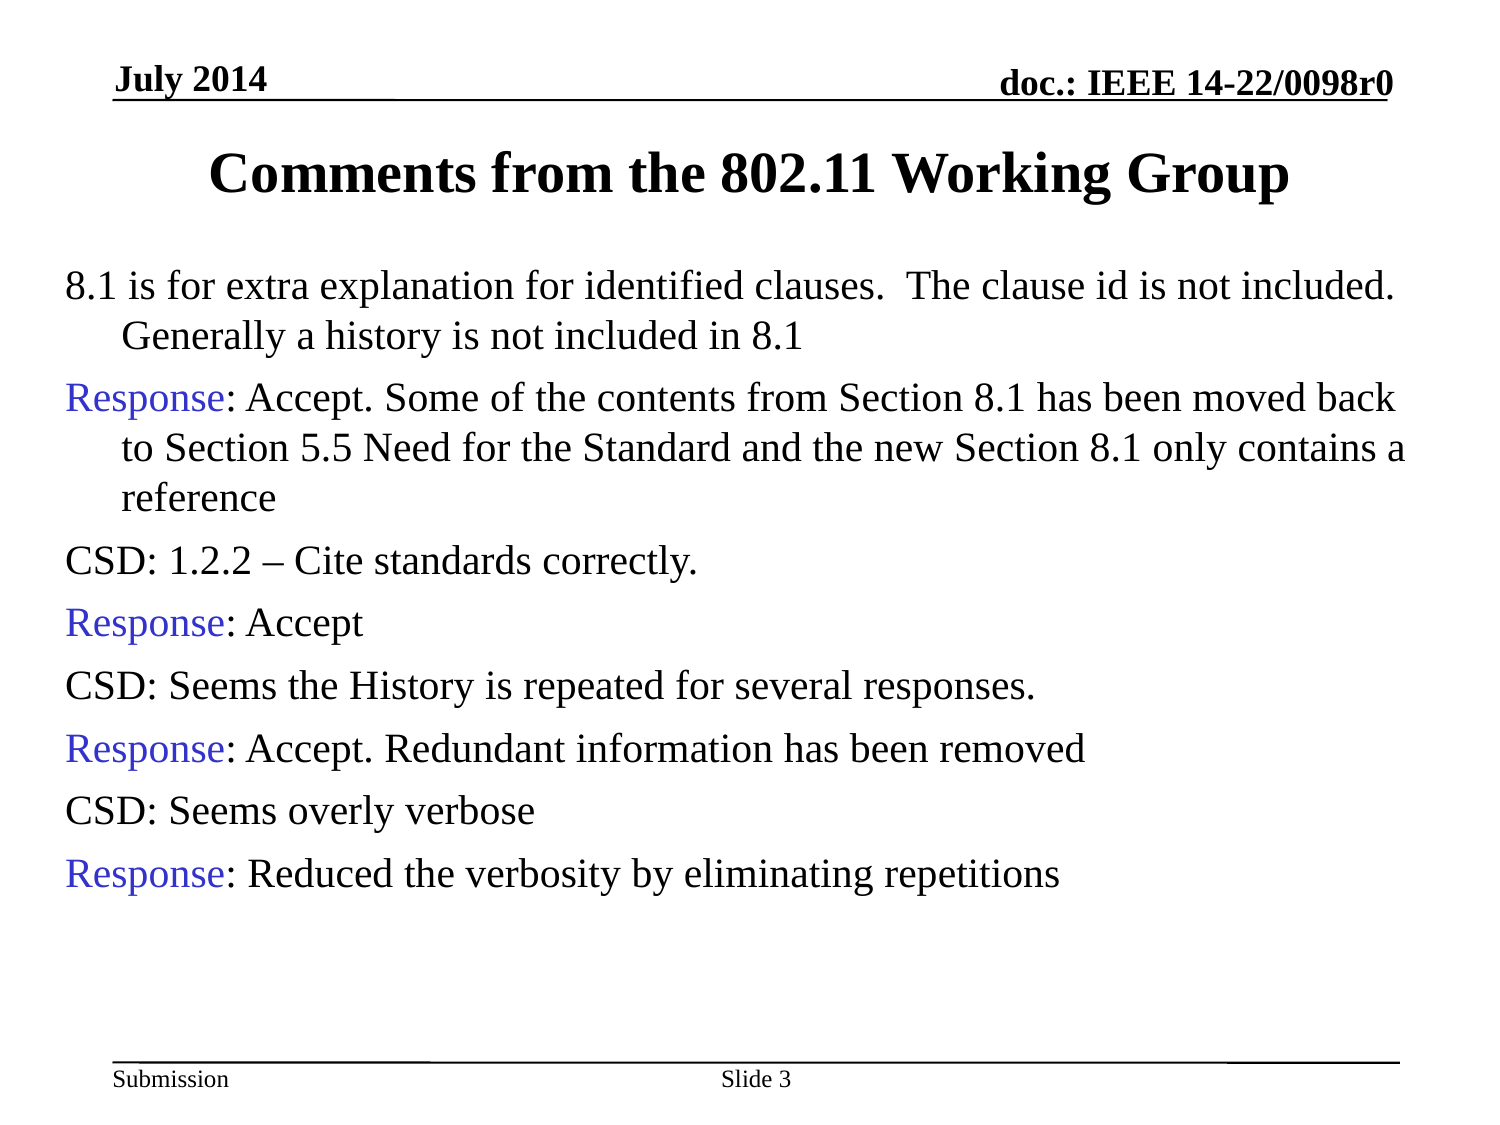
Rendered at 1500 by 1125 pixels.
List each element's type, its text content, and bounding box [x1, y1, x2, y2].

slide_number Slide 3 [712, 1061, 800, 1123]
list 8.1 is for extra explanation for identified clauses. The clause id is not included. Generally a history is not included in 8.1 Response: Accept. Some of the contents from Section 8.1 has been moved back to Section 5.5 Need for the Standard and the new Section 8.1 only contains a reference CSD: 1.2.2 – Cite standards correctly. Response: Accept CSD: Seems the History is repeated for several responses. Response: Accept. Redundant information has been removed CSD: Seems overly verbose Response: Reduced the verbosity by eliminating repetitions [49, 249, 1451, 988]
title Comments from the 802.11 Working Group [112, 112, 1388, 226]
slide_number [114, 54, 423, 100]
